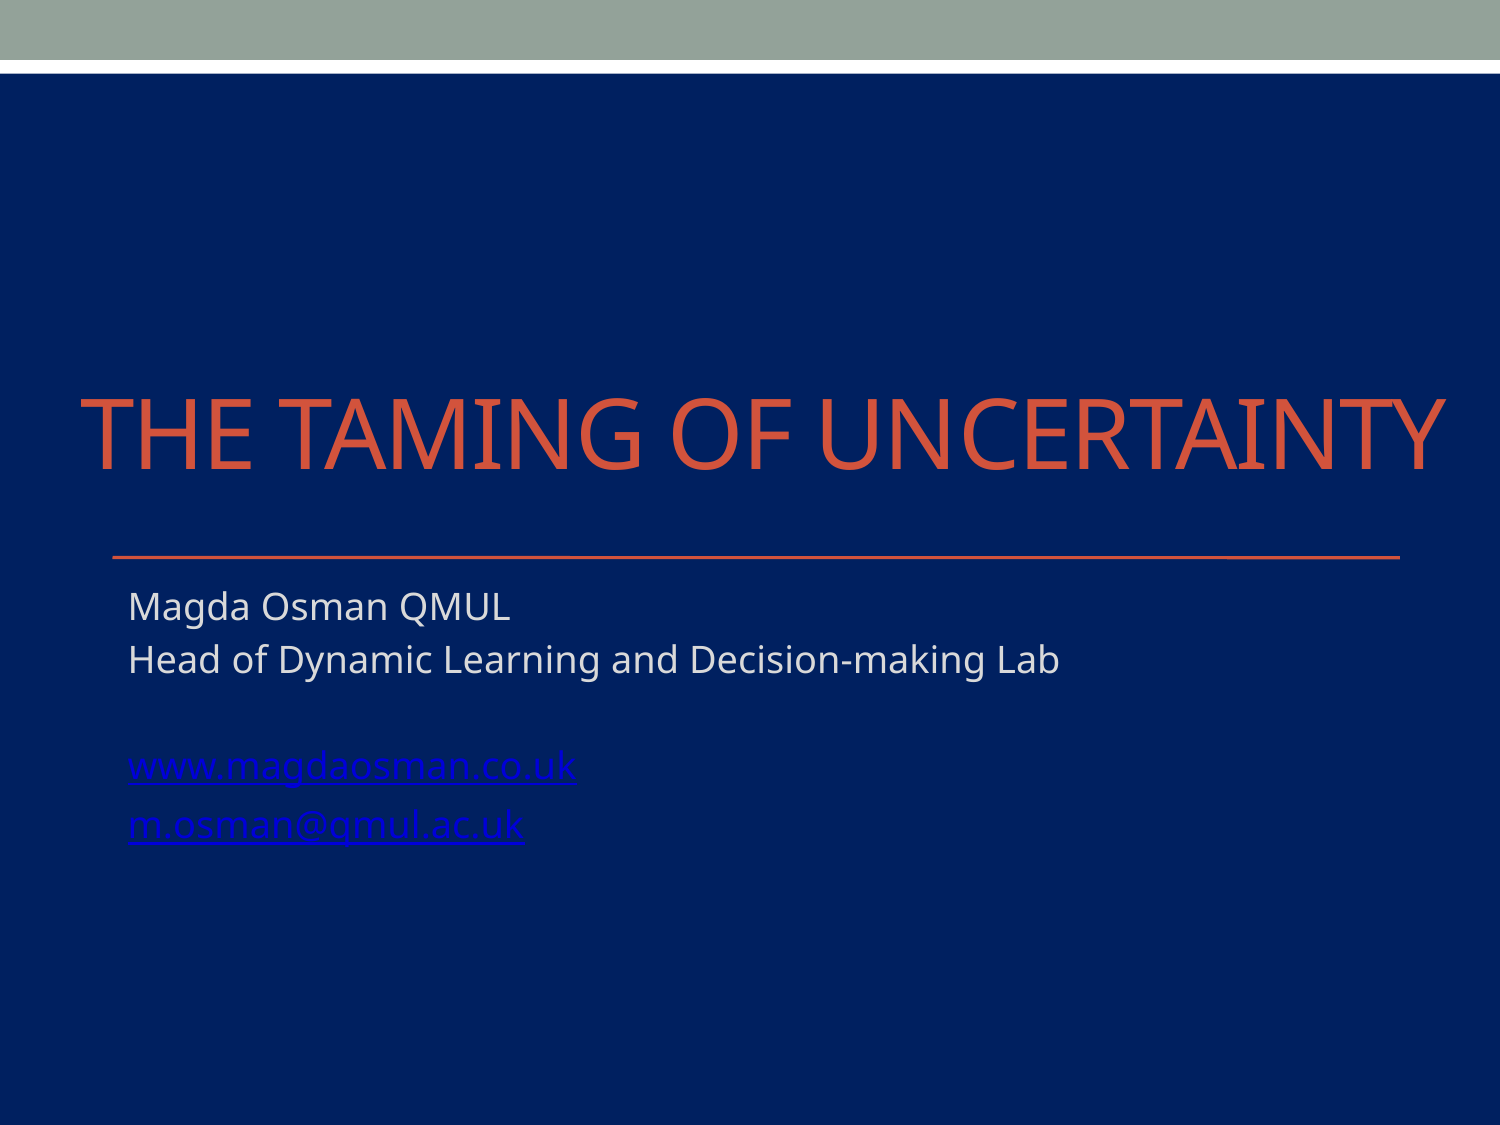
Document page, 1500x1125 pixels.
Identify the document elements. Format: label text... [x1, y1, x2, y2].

title The Taming of Uncertainty [64, 255, 1483, 497]
subtitle Magda Osman QMUL Head of Dynamic Learning and Decision-making Lab www.magdaosman.co.uk m.osman@qmul.ac.uk [112, 575, 1163, 863]
